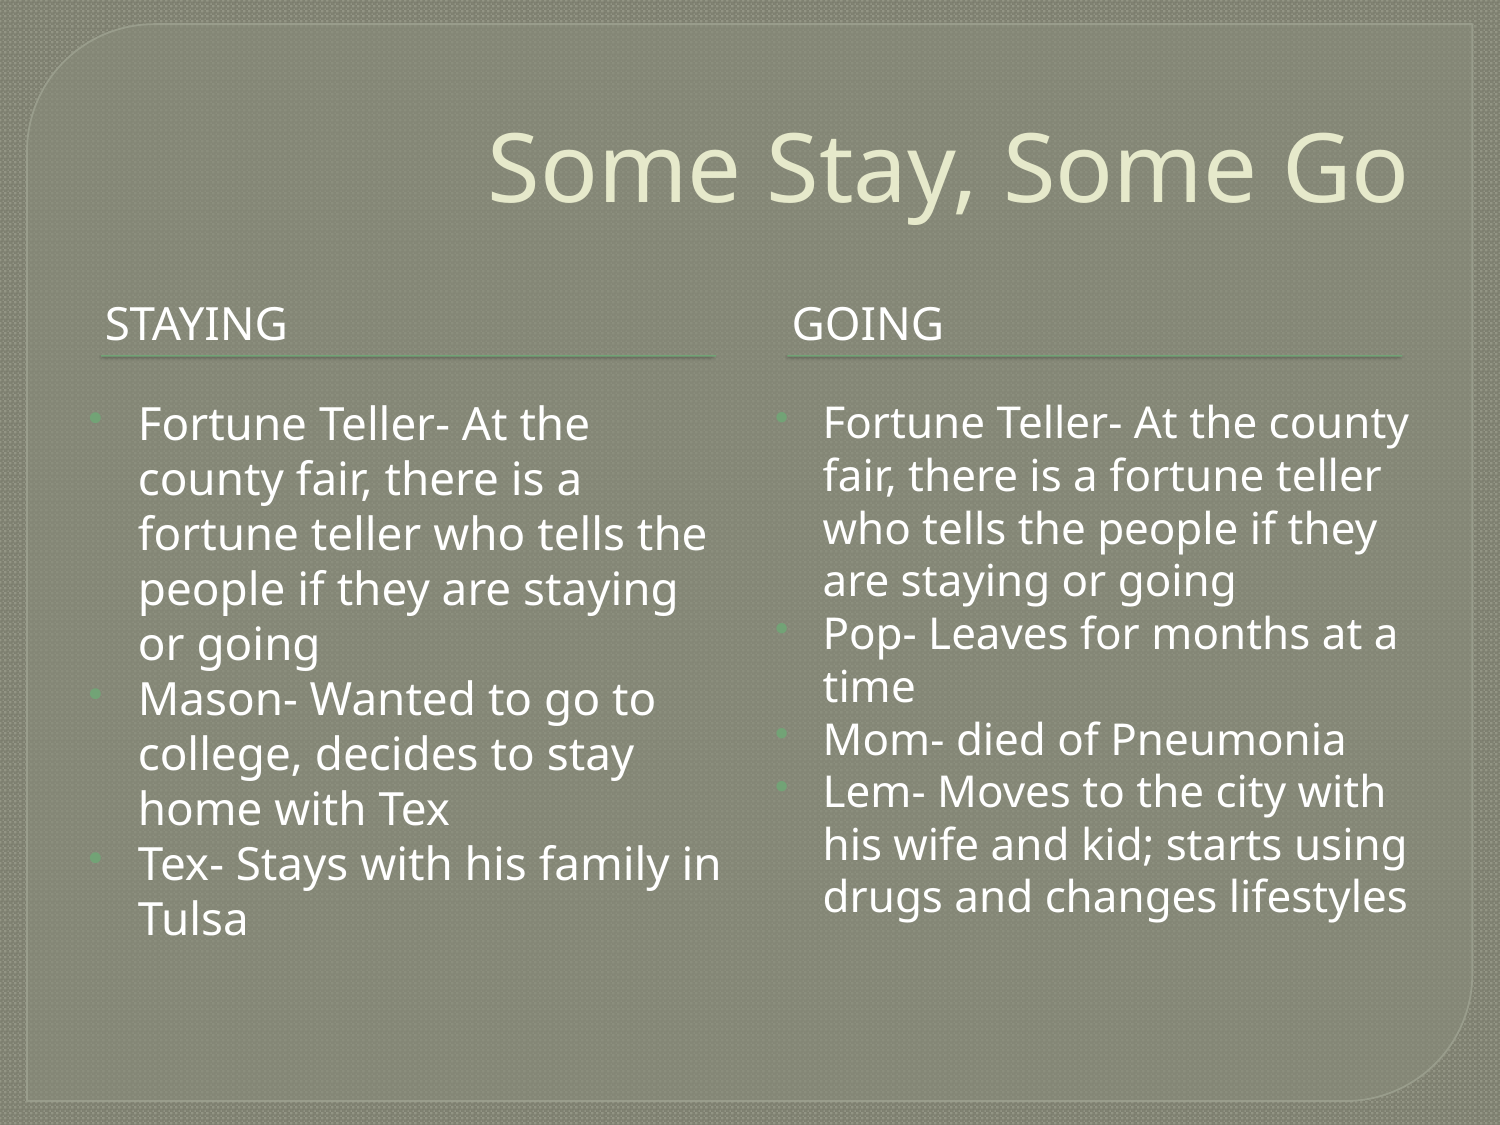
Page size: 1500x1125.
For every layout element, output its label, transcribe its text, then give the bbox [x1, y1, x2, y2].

list Staying [75, 251, 738, 357]
list going [761, 251, 1425, 357]
list Fortune Teller- At the county fair, there is a fortune teller who tells the people if they are staying or going Mason- Wanted to go to college, decides to stay home with Tex Tex- Stays with his family in Tulsa [75, 387, 738, 1035]
title Some Stay, Some Go [75, 41, 1425, 229]
list Fortune Teller- At the county fair, there is a fortune teller who tells the people if they are staying or going Pop- Leaves for months at a time Mom- died of Pneumonia Lem- Moves to the city with his wife and kid; starts using drugs and changes lifestyles [761, 387, 1425, 1035]
